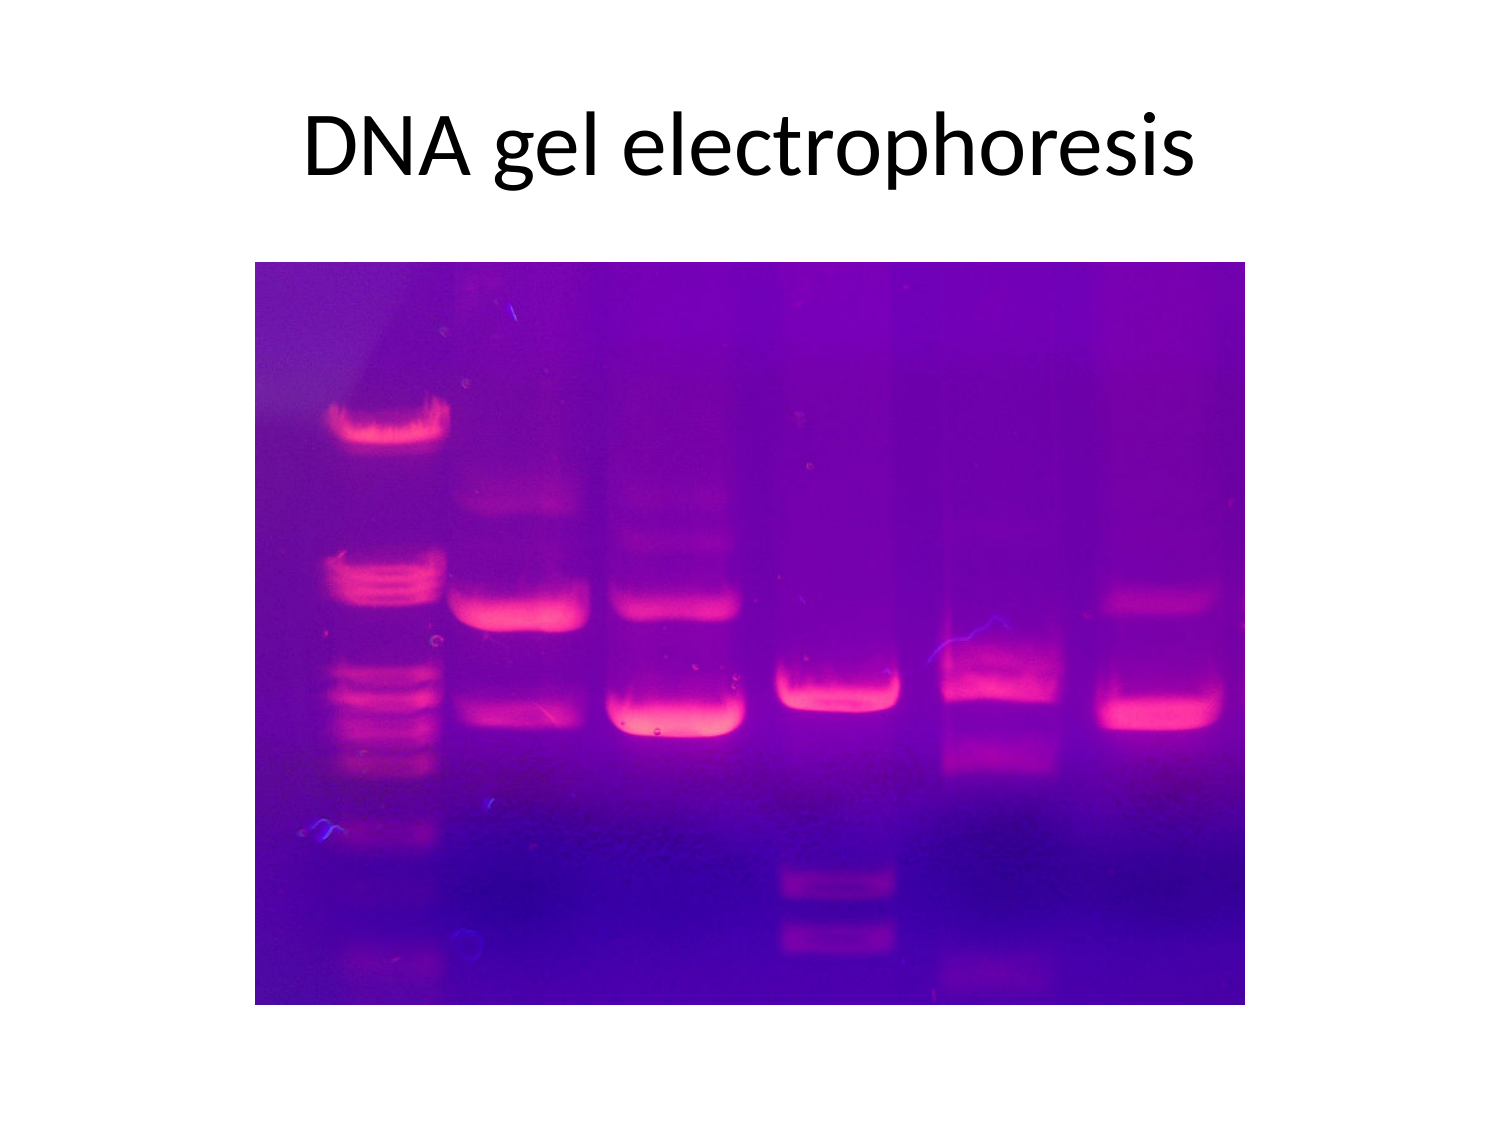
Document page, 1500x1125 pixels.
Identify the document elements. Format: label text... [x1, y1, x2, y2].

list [254, 262, 1246, 1006]
title DNA gel electrophoresis [75, 45, 1425, 233]
